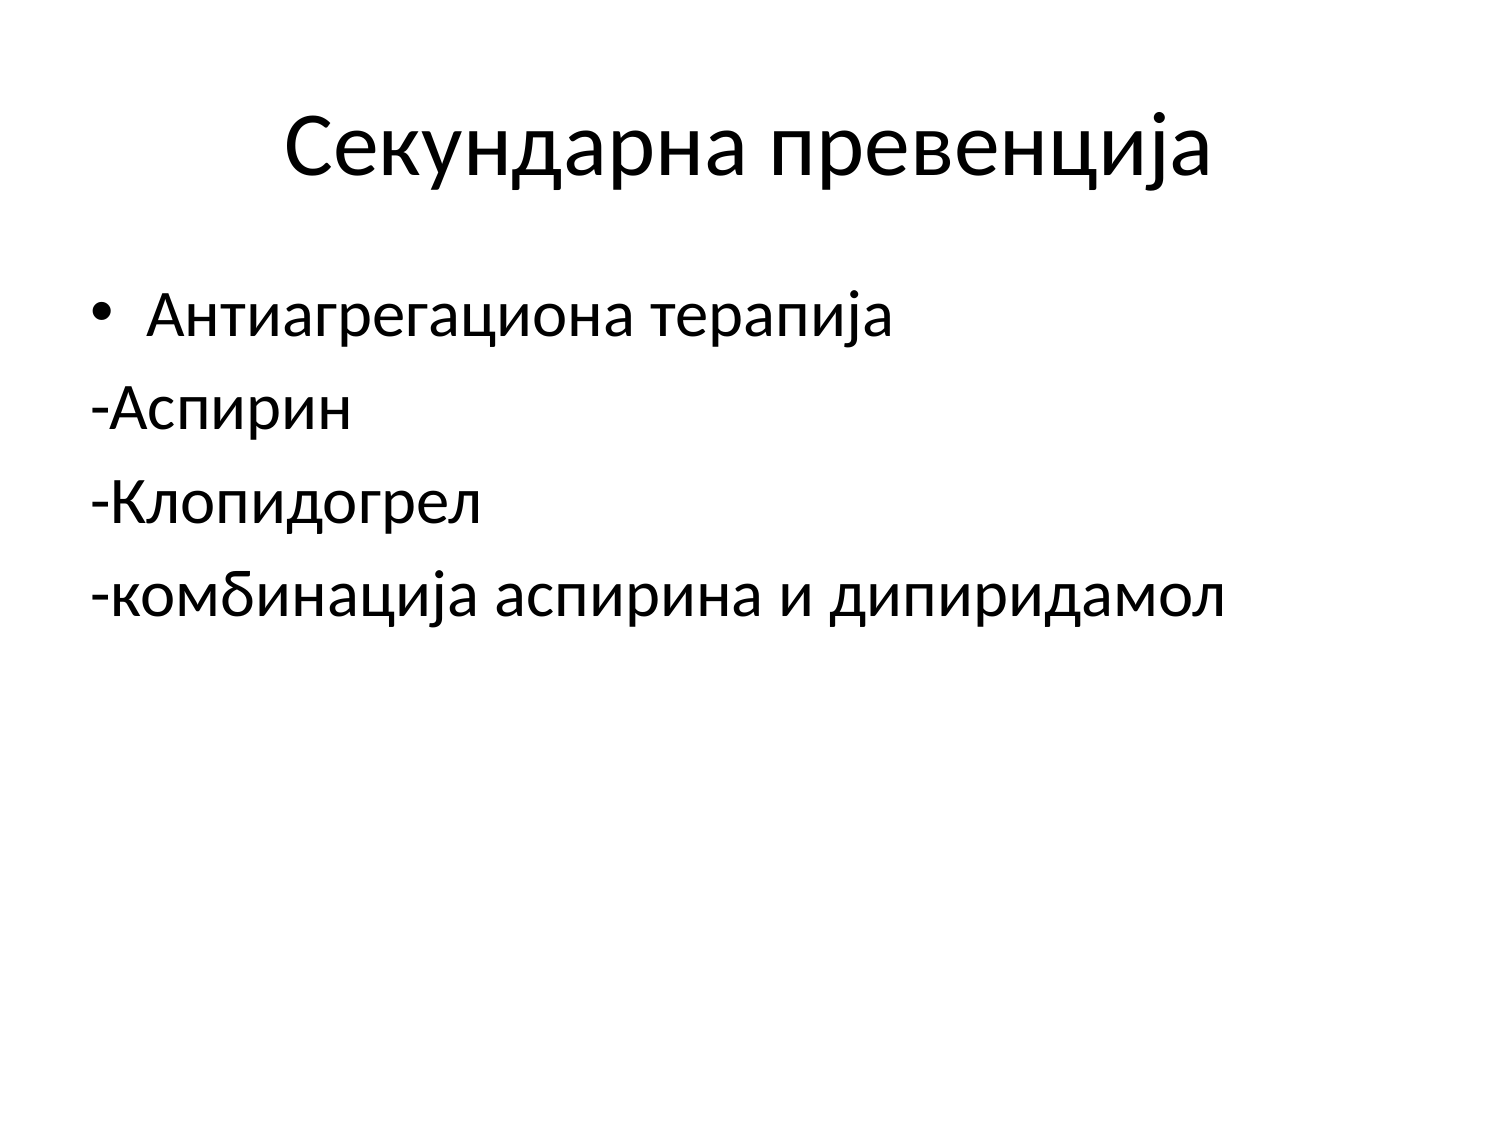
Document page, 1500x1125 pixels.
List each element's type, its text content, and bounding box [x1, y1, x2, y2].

title Секундарна превенција [75, 45, 1425, 233]
list Антиагрегациона терапија -Аспирин -Клопидогрел -комбинација аспирина и дипиридамол [75, 262, 1425, 1005]
